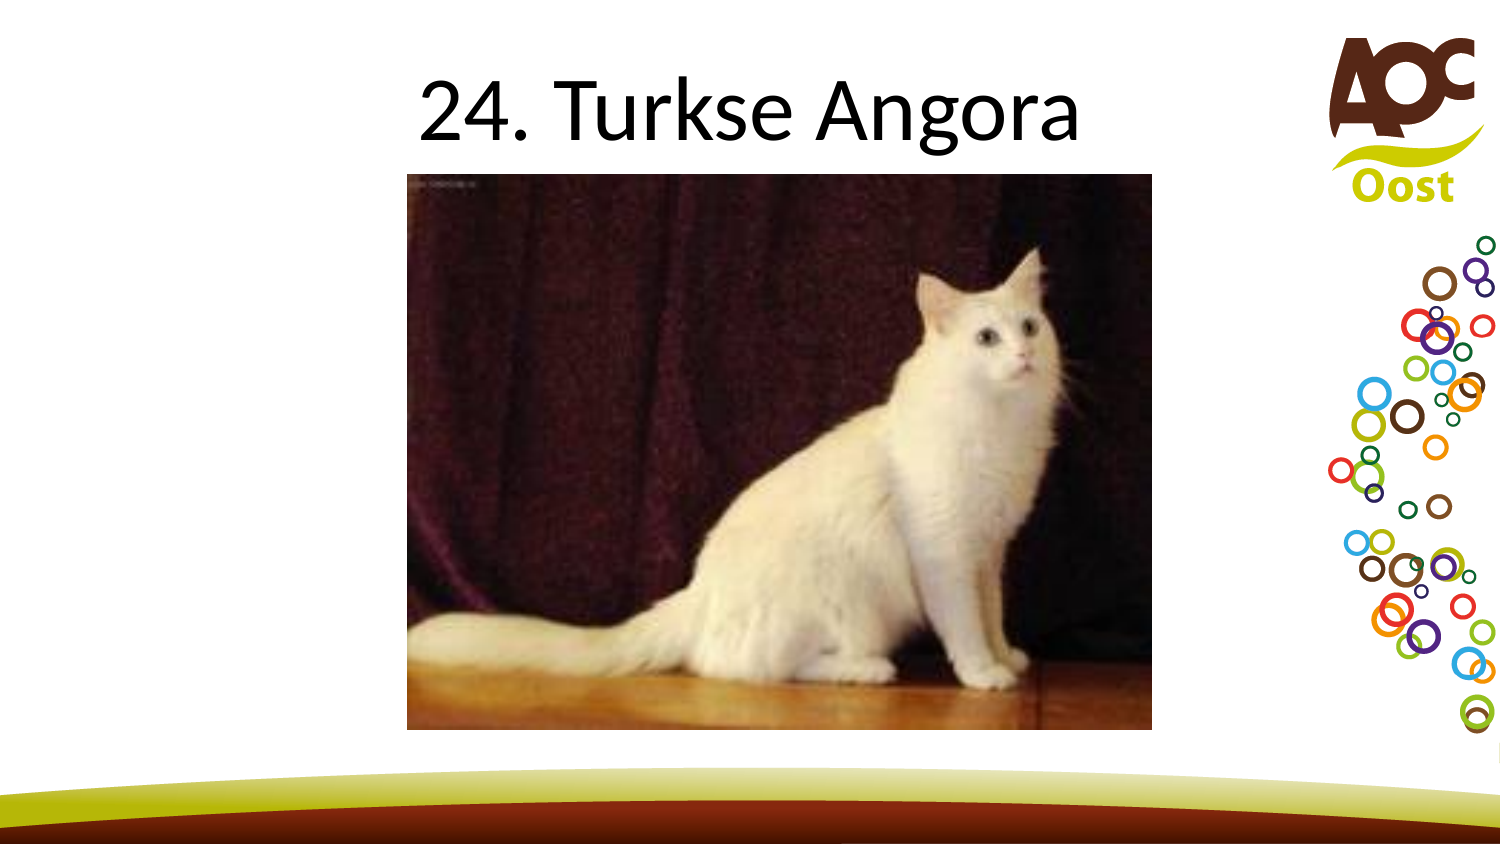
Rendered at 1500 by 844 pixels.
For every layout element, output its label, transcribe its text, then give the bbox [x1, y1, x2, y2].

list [407, 174, 1152, 730]
title 24. Turkse Angora [75, 33, 1425, 175]
picture [0, 0, 1500, 844]
